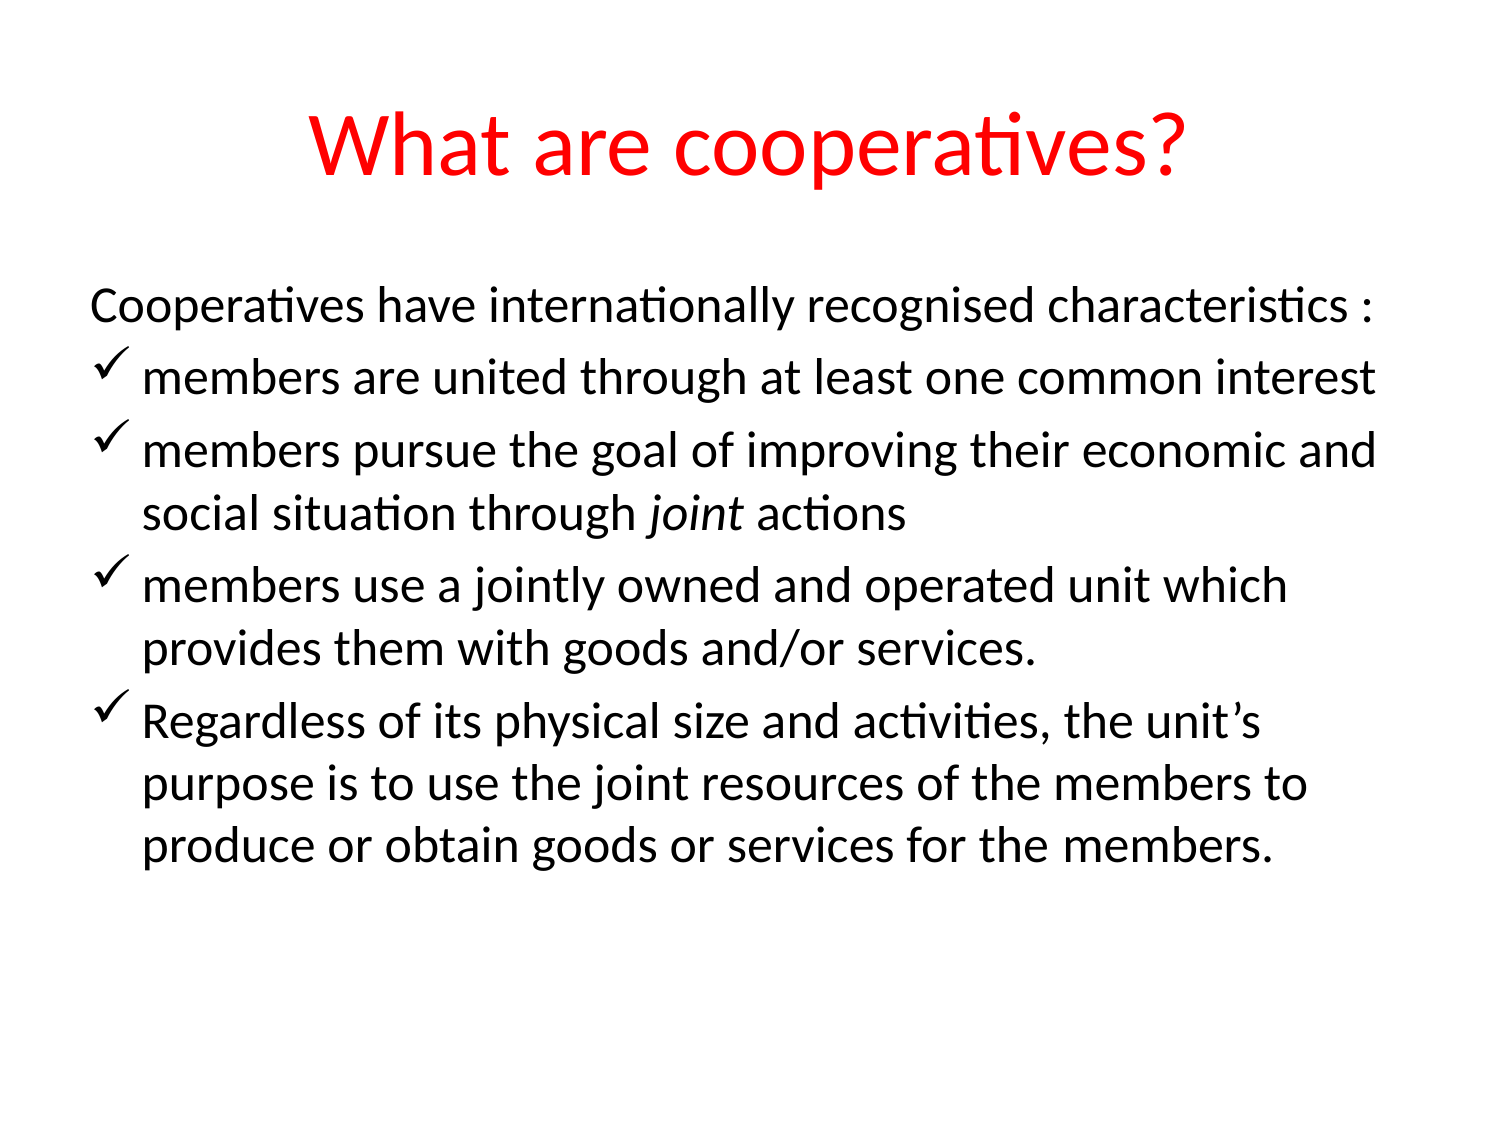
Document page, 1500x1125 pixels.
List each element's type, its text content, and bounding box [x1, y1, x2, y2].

list Cooperatives have internationally recognised characteristics : members are united through at least one common interest members pursue the goal of improving their economic and social situation through joint actions members use a jointly owned and operated unit which provides them with goods and/or services. Regardless of its physical size and activities, the unit’s purpose is to use the joint resources of the members to produce or obtain goods or services for the members. [75, 262, 1425, 1005]
title What are cooperatives? [75, 45, 1425, 233]
